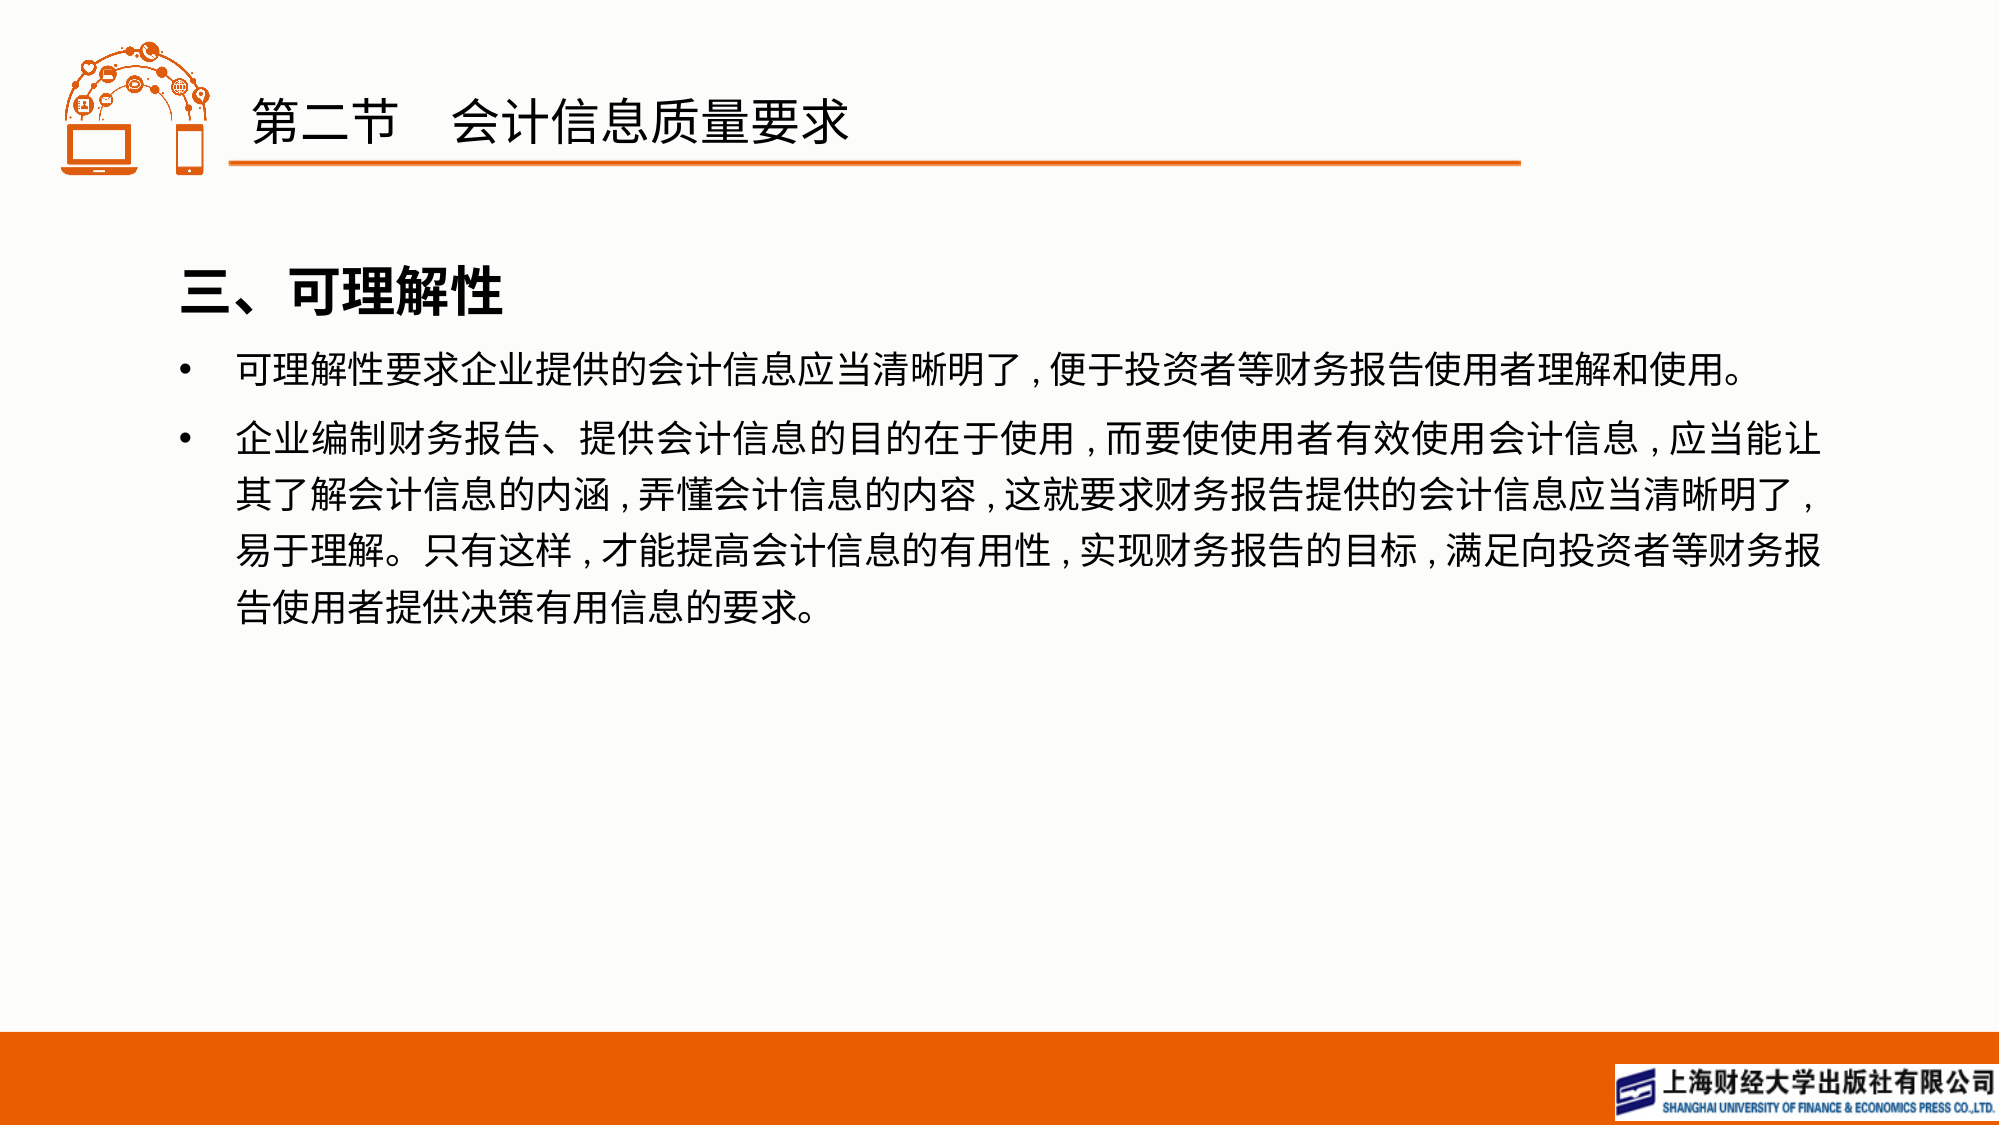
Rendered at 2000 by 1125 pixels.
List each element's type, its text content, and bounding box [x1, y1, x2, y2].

list 三、可理解性 可理解性要求企业提供的会计信息应当清晰明了,便于投资者等财务报告使用者理解和使用。 企业编制财务报告、提供会计信息的目的在于使用,而要使使用者有效使用会计信息,应当能让其了解会计信息的内涵,弄懂会计信息的内容,这就要求财务报告提供的会计信息应当清晰明了,易于理解。只有这样,才能提高会计信息的有用性,实现财务报告的目标,满足向投资者等财务报告使用者提供决策有用信息的要求。 [163, 227, 1837, 1049]
title 第二节 会计信息质量要求 [235, 82, 1605, 189]
picture [0, 0, 2000, 1125]
